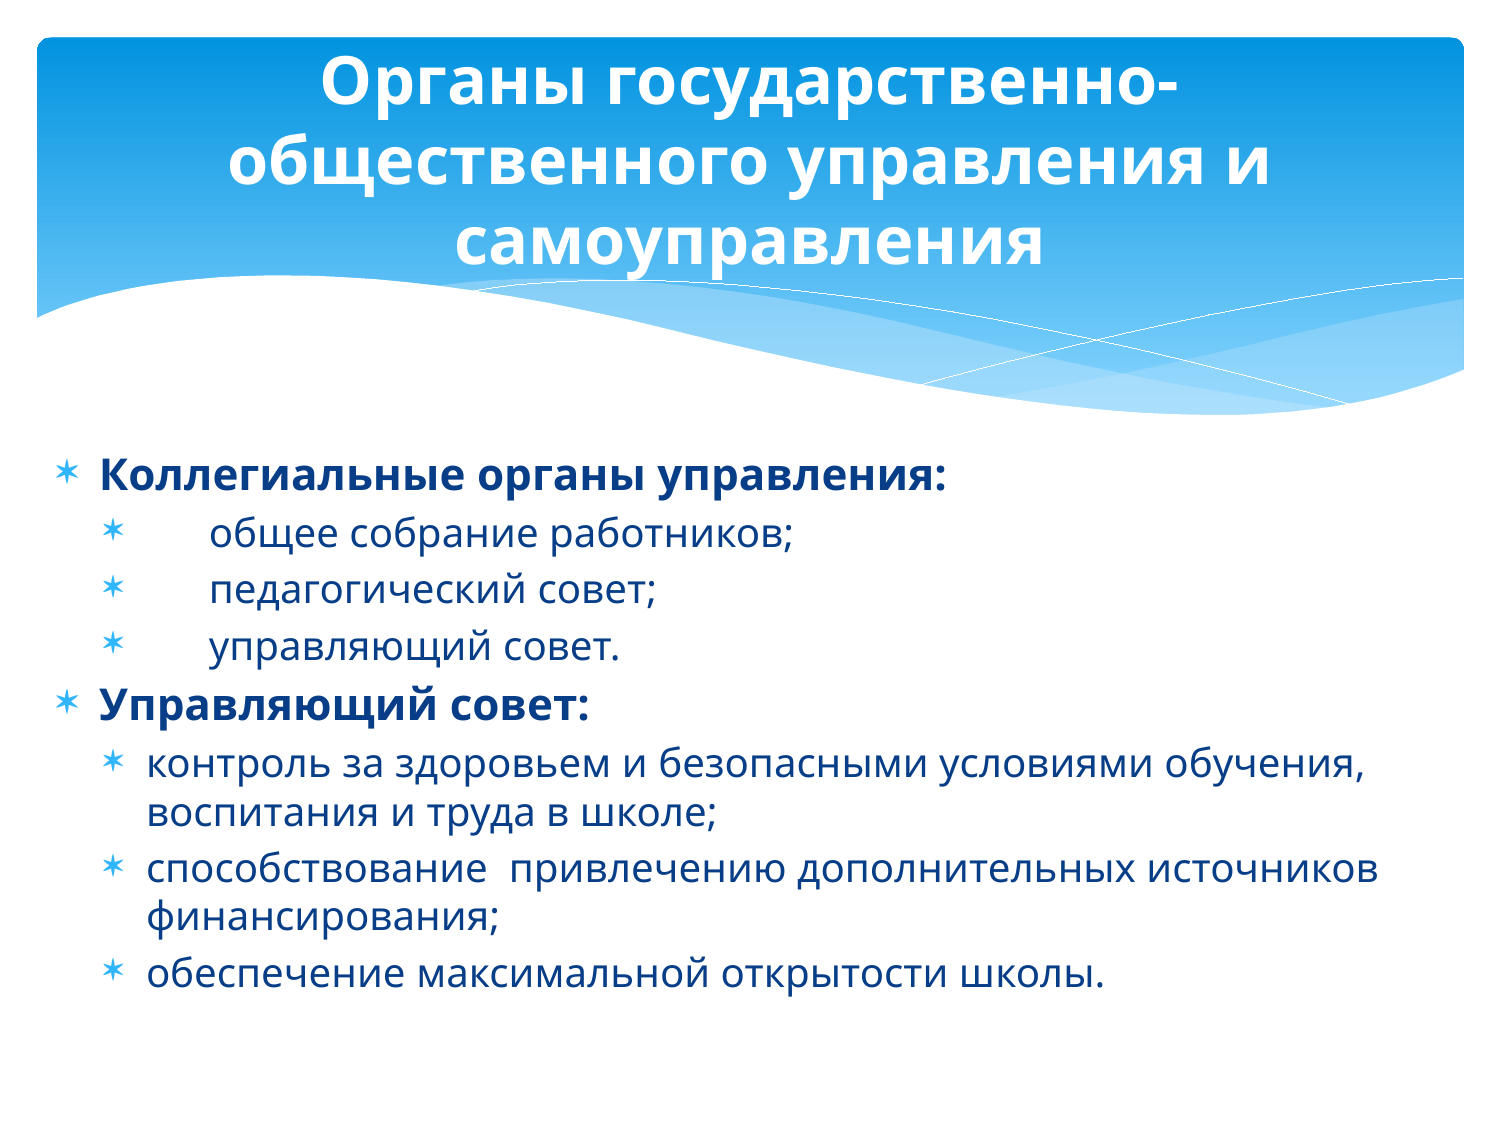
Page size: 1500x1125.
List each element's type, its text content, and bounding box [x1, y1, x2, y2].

list Коллегиальные органы управления: общее собрание работников; педагогический совет; управляющий совет. Управляющий совет: контроль за здоровьем и безопасными условиями обучения, воспитания и труда в школе; способствование привлечению дополнительных источников финансирования; обеспечение максимальной открытости школы. [40, 438, 1460, 1006]
title Органы государственно-общественного управления и самоуправления [74, 55, 1426, 262]
